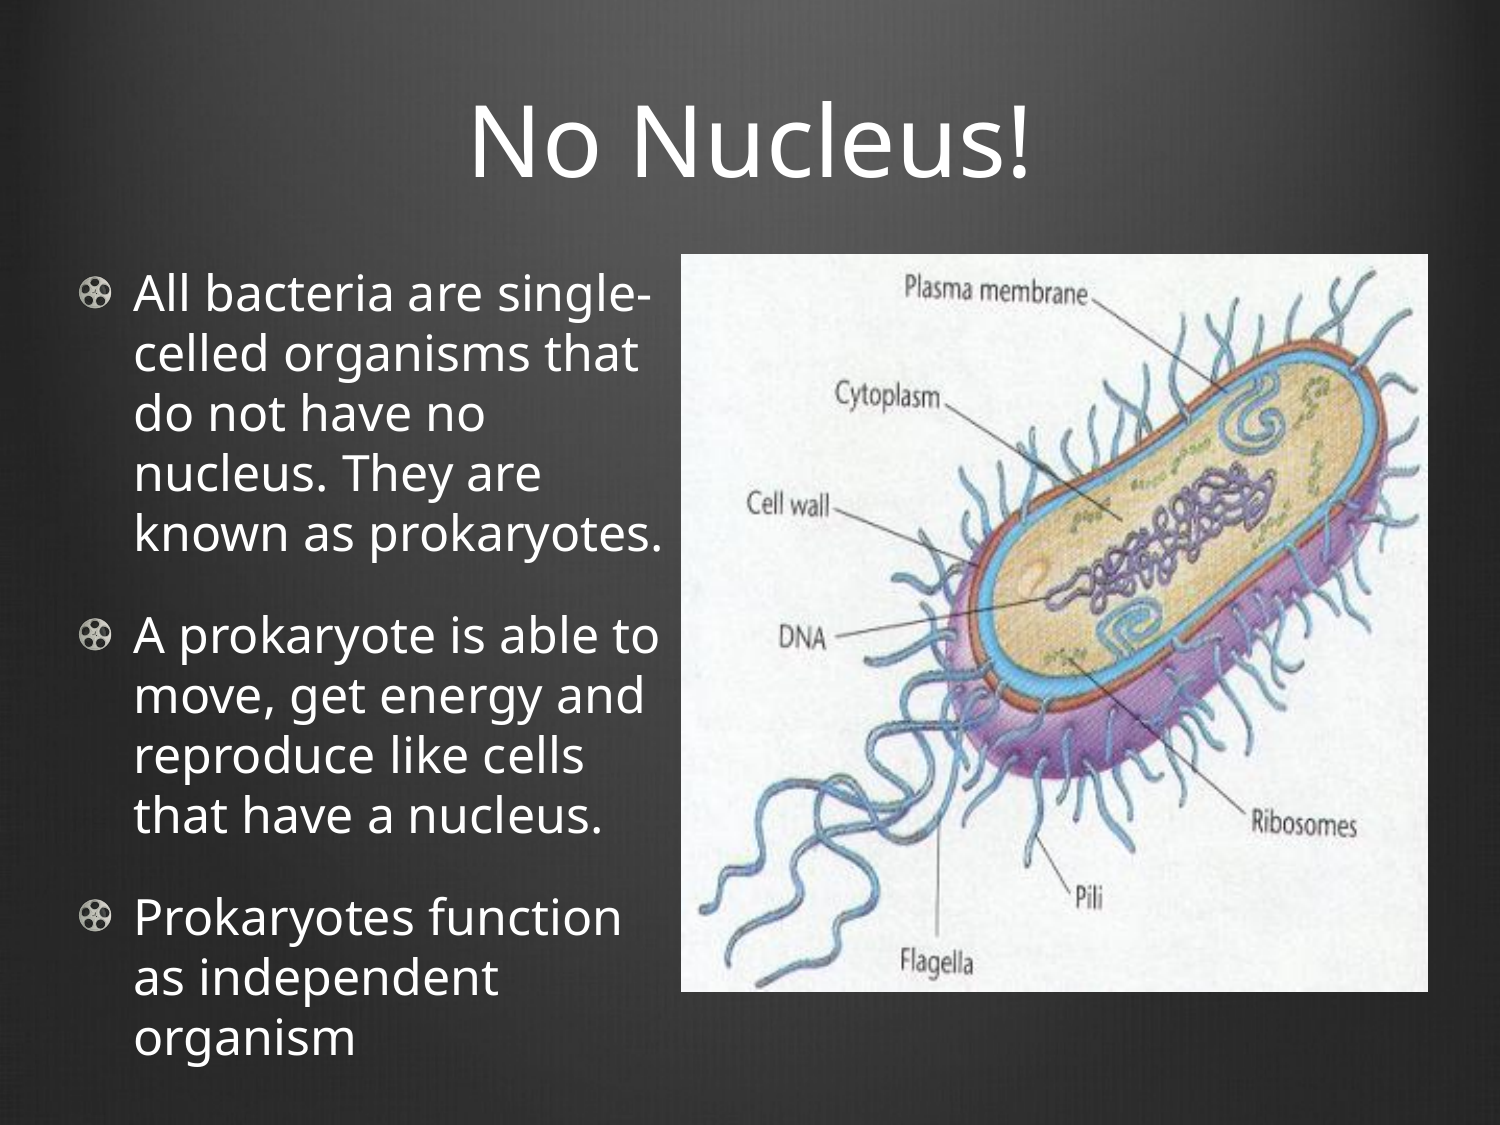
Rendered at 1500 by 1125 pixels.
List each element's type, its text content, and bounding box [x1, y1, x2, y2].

picture [77, 897, 113, 933]
title No Nucleus! [112, 19, 1388, 254]
list All bacteria are single-celled organisms that do not have no nucleus. They are known as prokaryotes. A prokaryote is able to move, get energy and reproduce like cells that have a nucleus. Prokaryotes function as independent organism [62, 254, 682, 1077]
picture [681, 254, 1428, 992]
picture [77, 616, 113, 652]
picture [77, 274, 113, 310]
